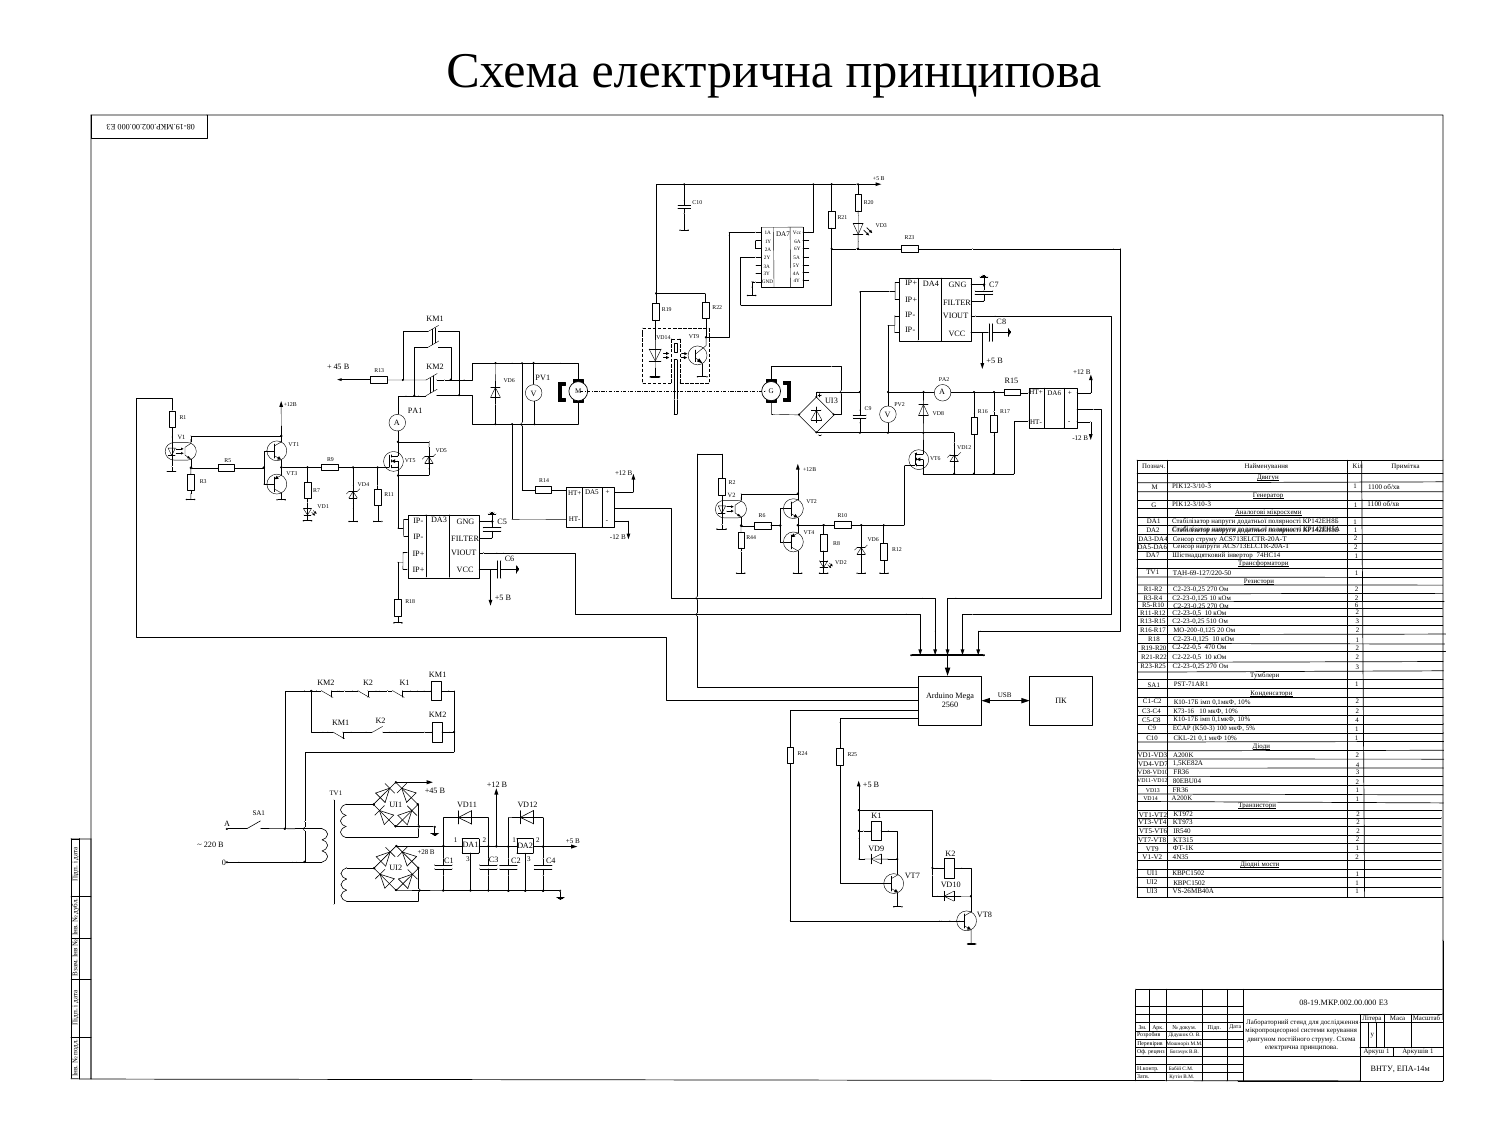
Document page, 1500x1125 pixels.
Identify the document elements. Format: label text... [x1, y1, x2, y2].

text_box Cхема електрична принципова [136, 1, 1412, 112]
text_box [68, 113, 1448, 1088]
